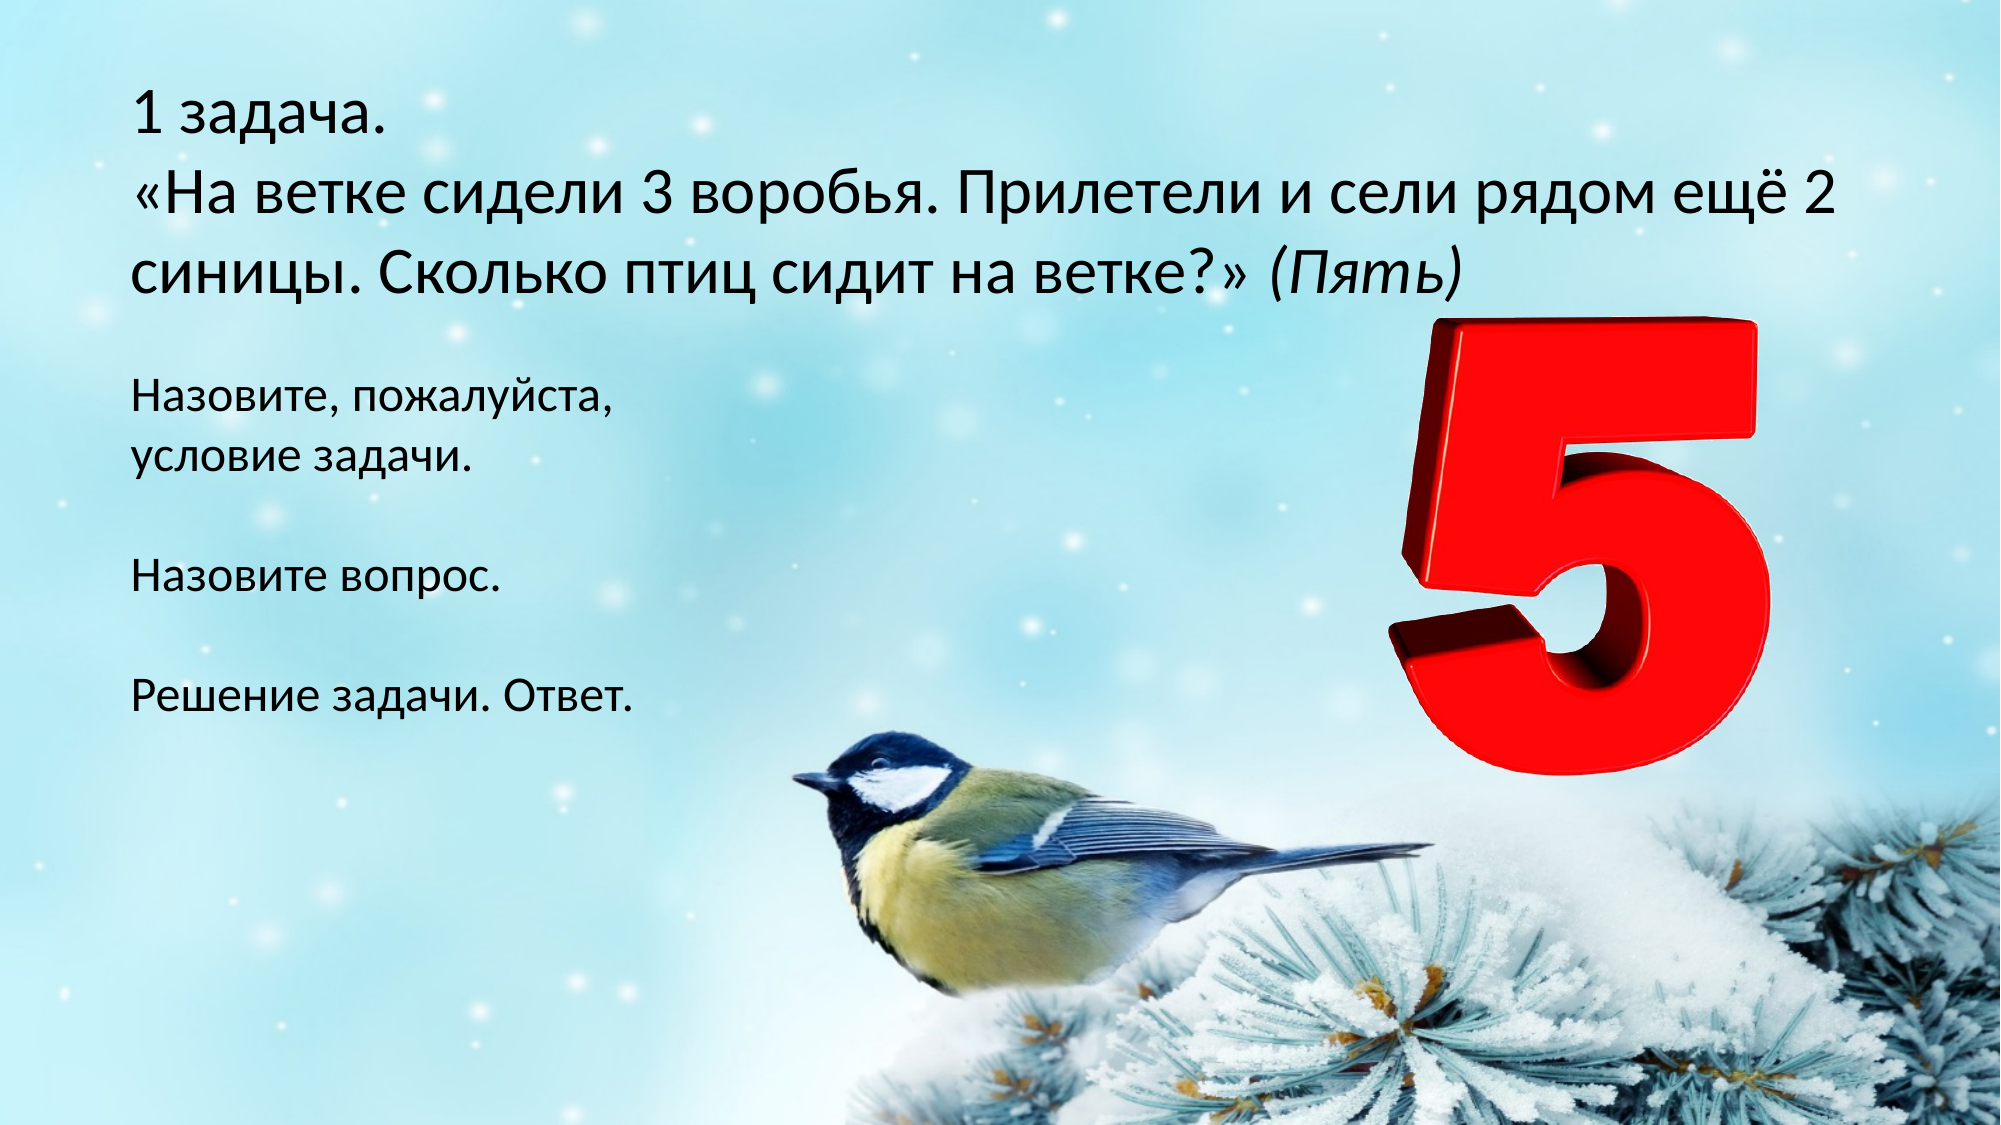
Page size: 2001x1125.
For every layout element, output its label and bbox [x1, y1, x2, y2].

list [0, 0, 2000, 1125]
picture [1266, 233, 1885, 851]
